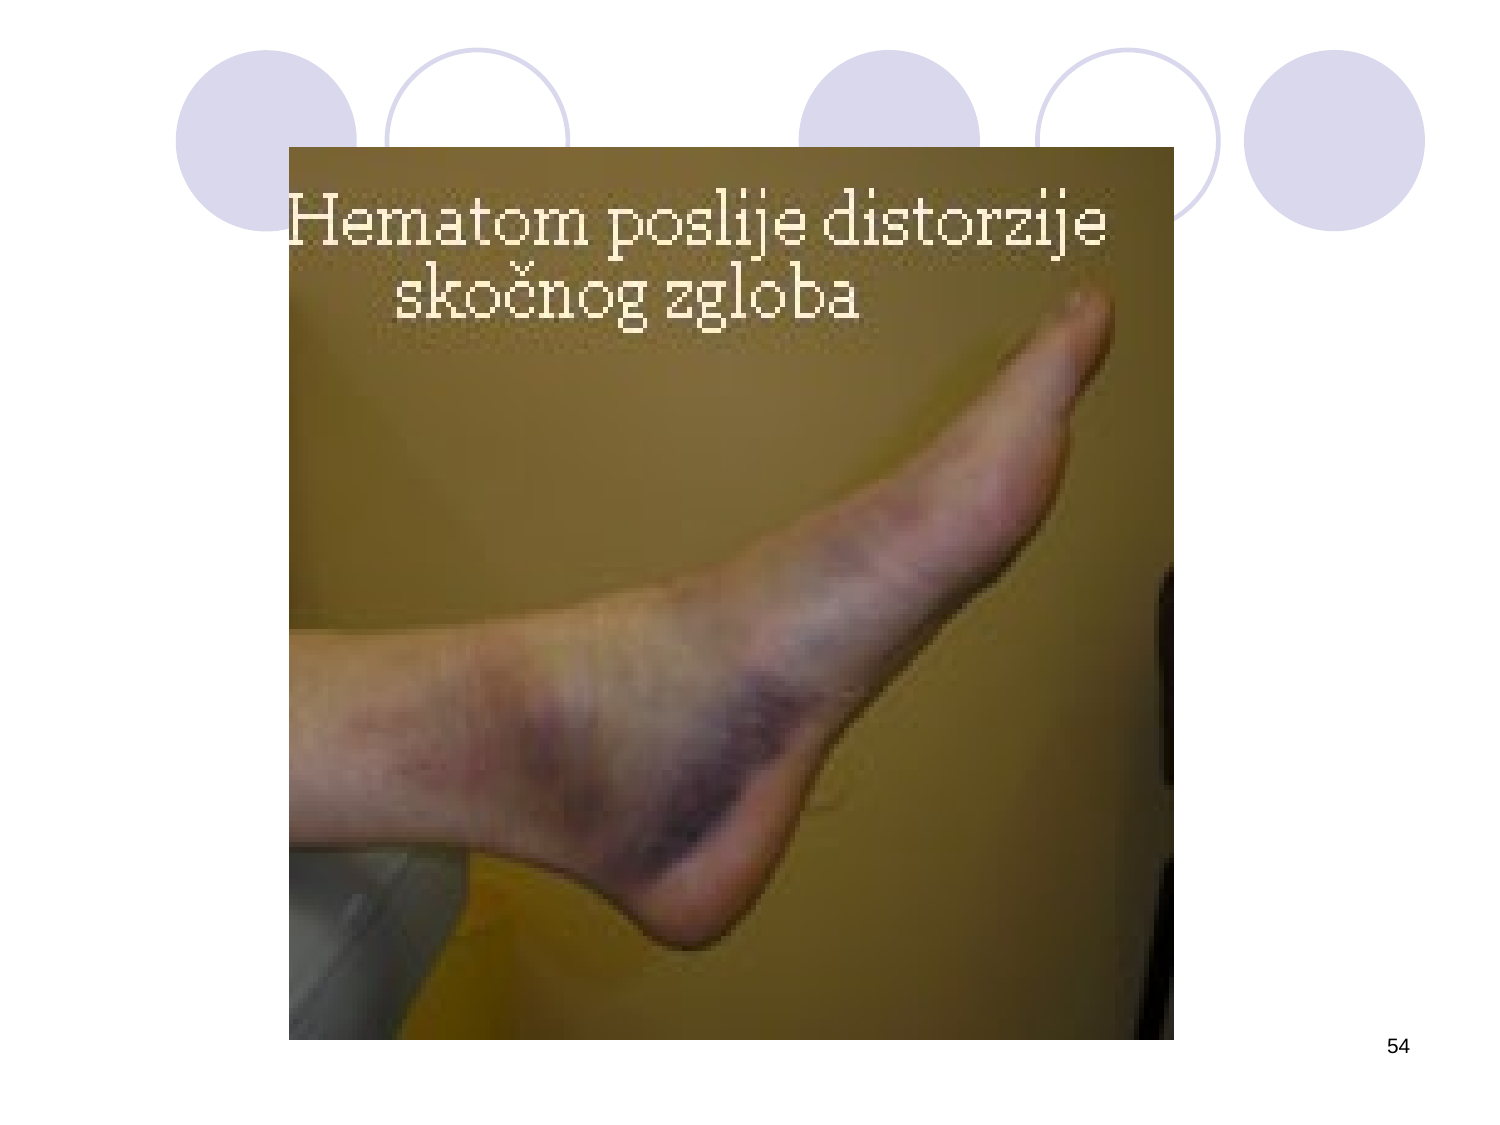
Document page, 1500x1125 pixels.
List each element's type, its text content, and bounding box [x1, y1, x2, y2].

slide_number 54 [1074, 1024, 1426, 1101]
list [289, 147, 1174, 1040]
